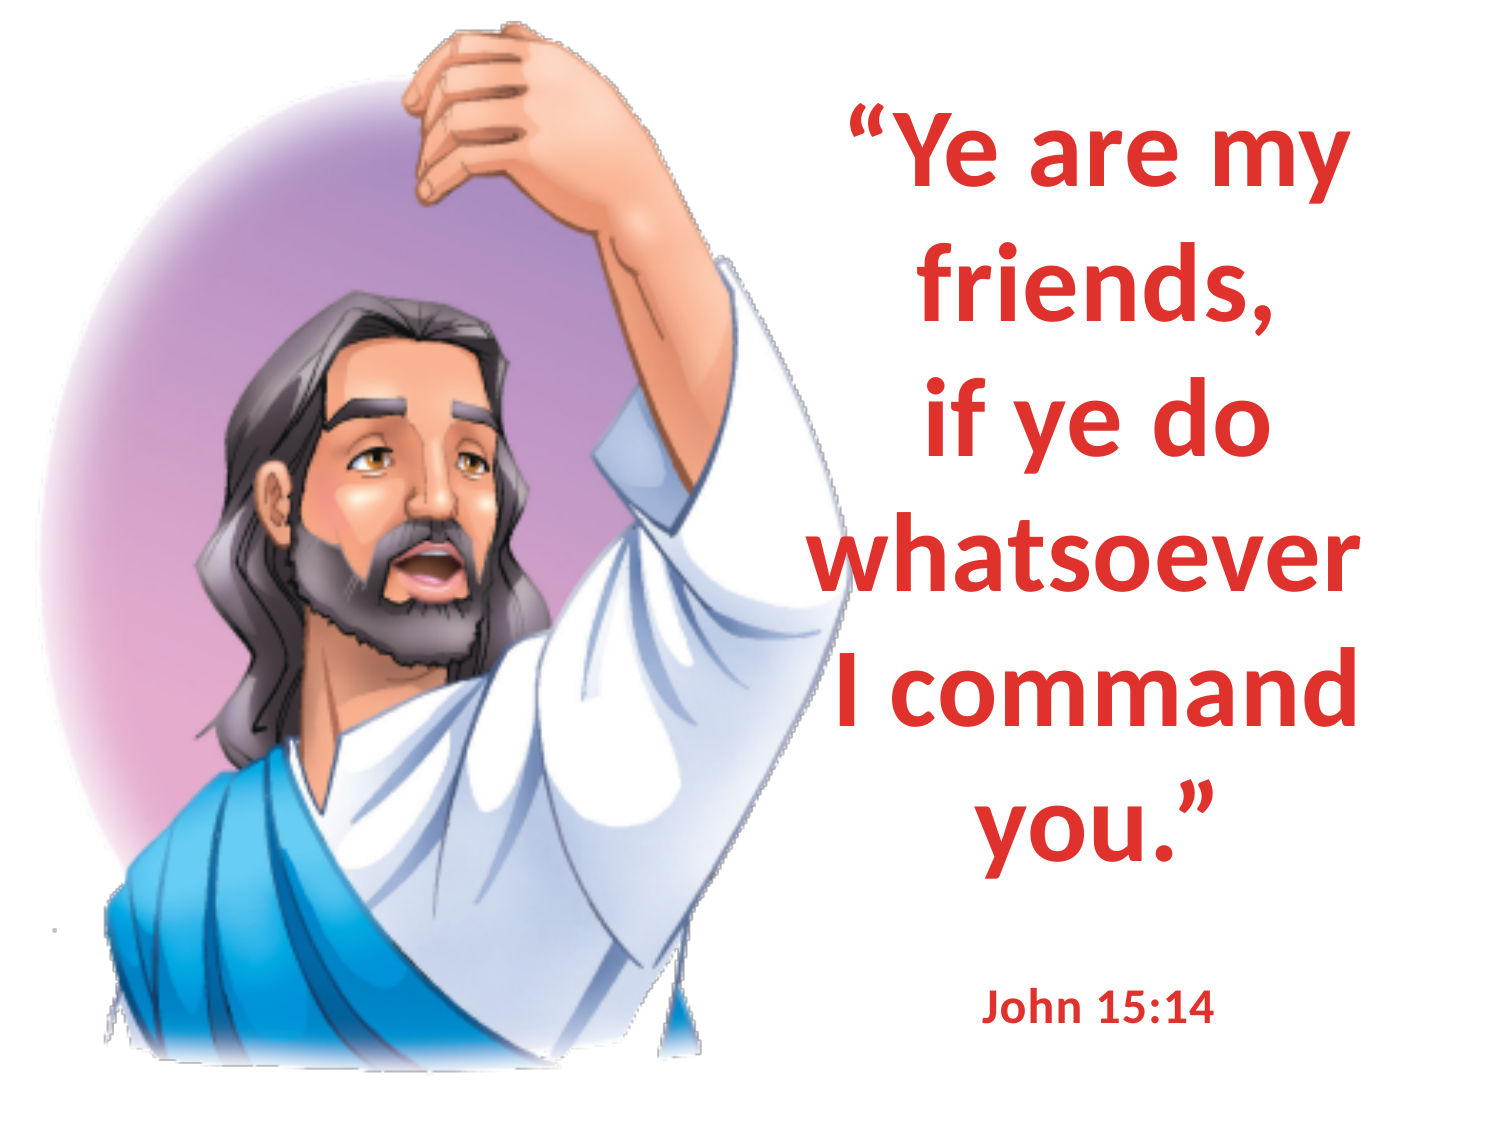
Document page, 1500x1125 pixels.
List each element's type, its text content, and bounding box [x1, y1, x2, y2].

text_box “Ye are my friends, if ye do whatsoever I command you.” John 15:14 [876, 66, 1423, 1042]
picture [0, 16, 873, 1101]
